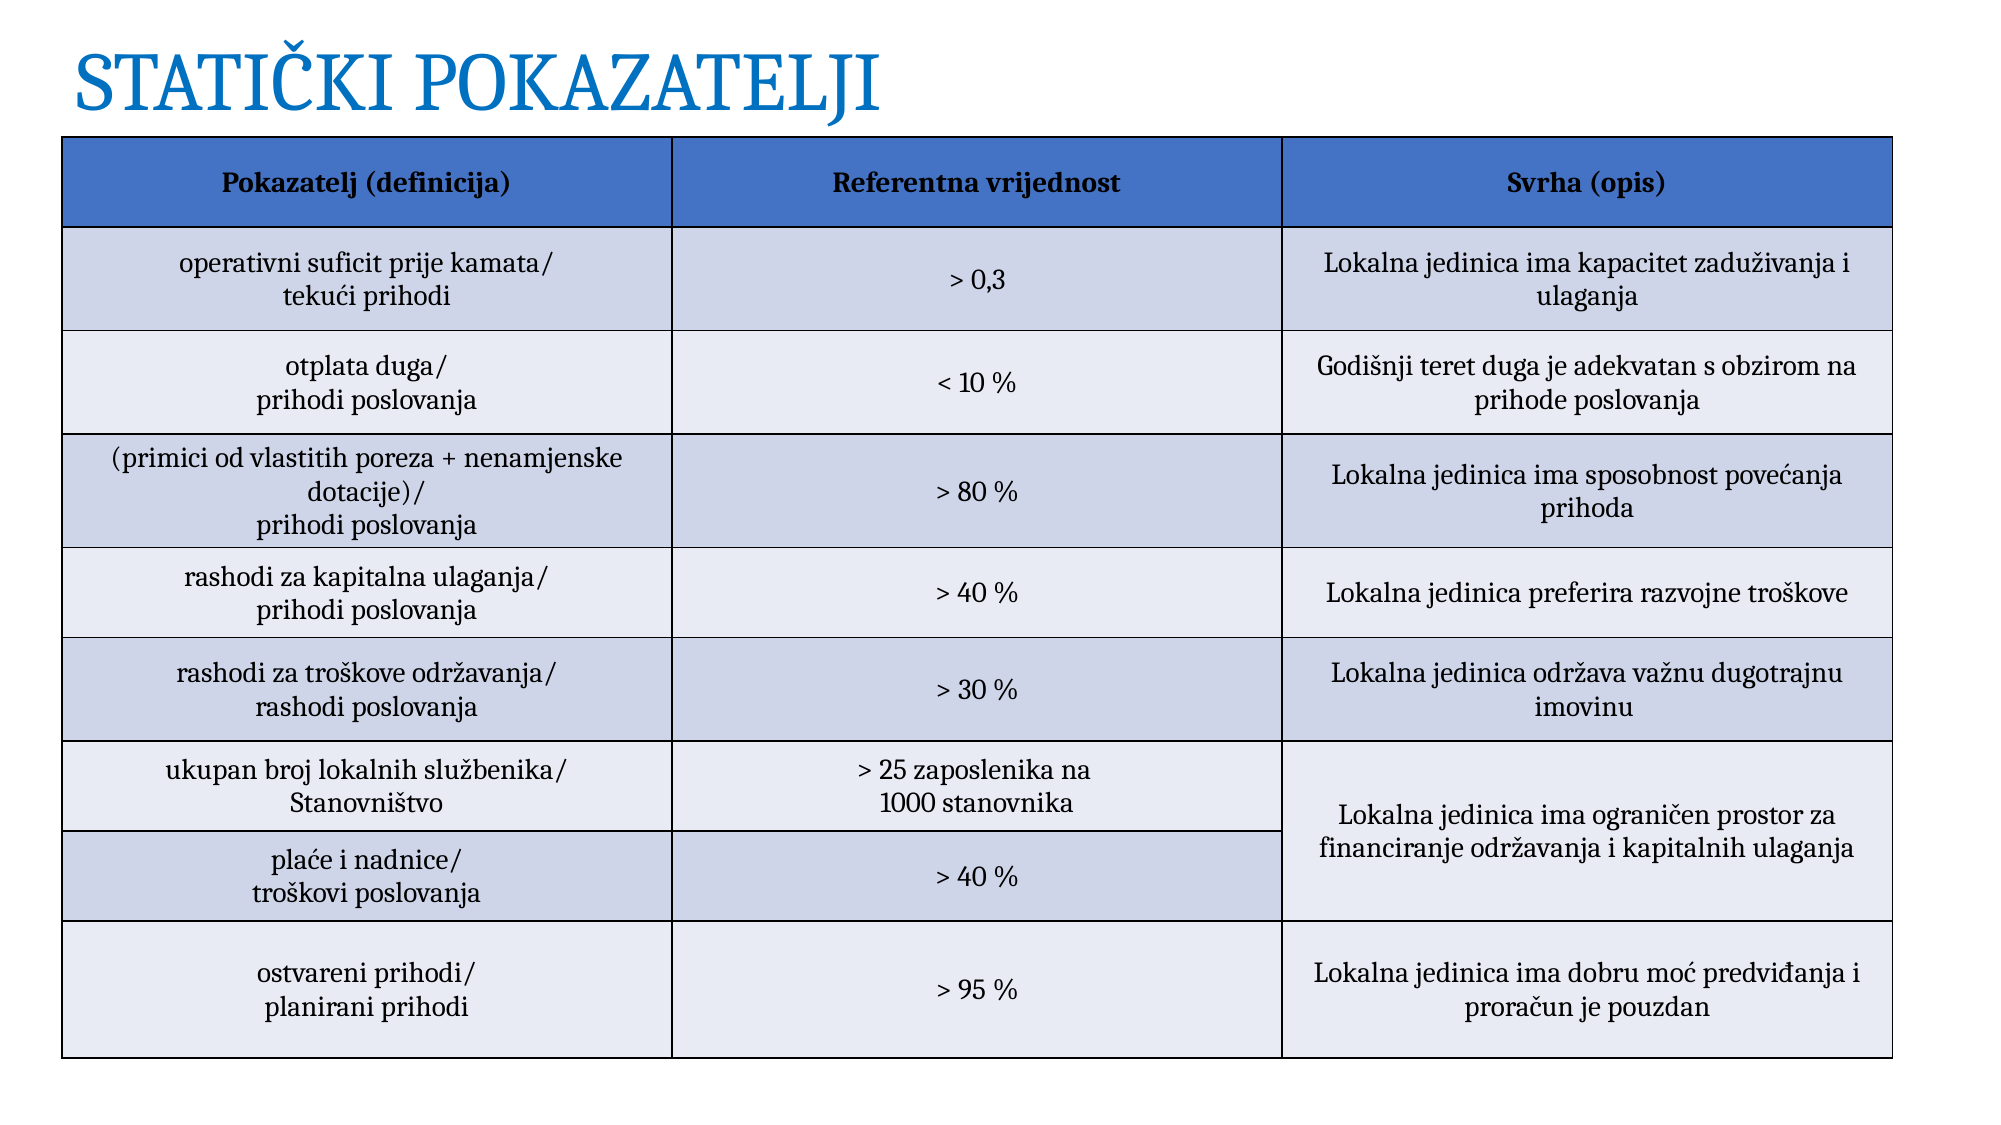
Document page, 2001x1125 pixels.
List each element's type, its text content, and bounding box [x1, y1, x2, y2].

title STATIČKI POKAZATELJI [61, 47, 1467, 121]
table_cell < 10 % [673, 331, 1281, 433]
slide_number [1412, 1042, 1863, 1103]
table_header Svrha (opis) [1283, 138, 1892, 226]
table_cell Lokalna jedinica preferira razvojne troškove [1283, 548, 1892, 637]
table_cell > 30 % [673, 638, 1281, 740]
table_cell Lokalna jedinica ima sposobnost povećanja prihoda [1283, 435, 1892, 547]
table_cell > 25 zaposlenika na 1000 stanovnika [673, 742, 1281, 830]
table_cell ostvareni prihodi/ planirani prihodi [63, 922, 671, 1057]
table_cell Lokalna jedinica ima ograničen prostor za financiranje održavanja i kapitalnih ulaganja [1283, 742, 1892, 920]
table_cell > 95 % [673, 922, 1281, 1057]
table_cell rashodi za kapitalna ulaganja/ prihodi poslovanja [63, 548, 671, 637]
table_header Referentna vrijednost [673, 138, 1281, 226]
table_cell Godišnji teret duga je adekvatan s obzirom na prihode poslovanja [1283, 331, 1892, 433]
table_header Pokazatelj (definicija) [63, 138, 671, 226]
table_cell otplata duga/ prihodi poslovanja [63, 331, 671, 433]
table_cell (primici od vlastitih poreza + nenamjenske dotacije)/ prihodi poslovanja [63, 435, 671, 547]
table_cell Lokalna jedinica održava važnu dugotrajnu imovinu [1283, 638, 1892, 740]
table_cell rashodi za troškove održavanja/ rashodi poslovanja [63, 638, 671, 740]
table_cell operativni suficit prije kamata/ tekući prihodi [63, 228, 671, 330]
table_cell Lokalna jedinica ima dobru moć predviđanja i proračun je pouzdan [1283, 922, 1892, 1057]
table_cell > 80 % [673, 435, 1281, 547]
table_cell > 40 % [673, 548, 1281, 637]
table_cell > 40 % [673, 832, 1281, 920]
table_cell plaće i nadnice/ troškovi poslovanja [63, 832, 671, 920]
table_cell ukupan broj lokalnih službenika/ Stanovništvo [63, 742, 671, 830]
table_cell > 0,3 [673, 228, 1281, 330]
table_cell Lokalna jedinica ima kapacitet zaduživanja i ulaganja [1283, 228, 1892, 330]
